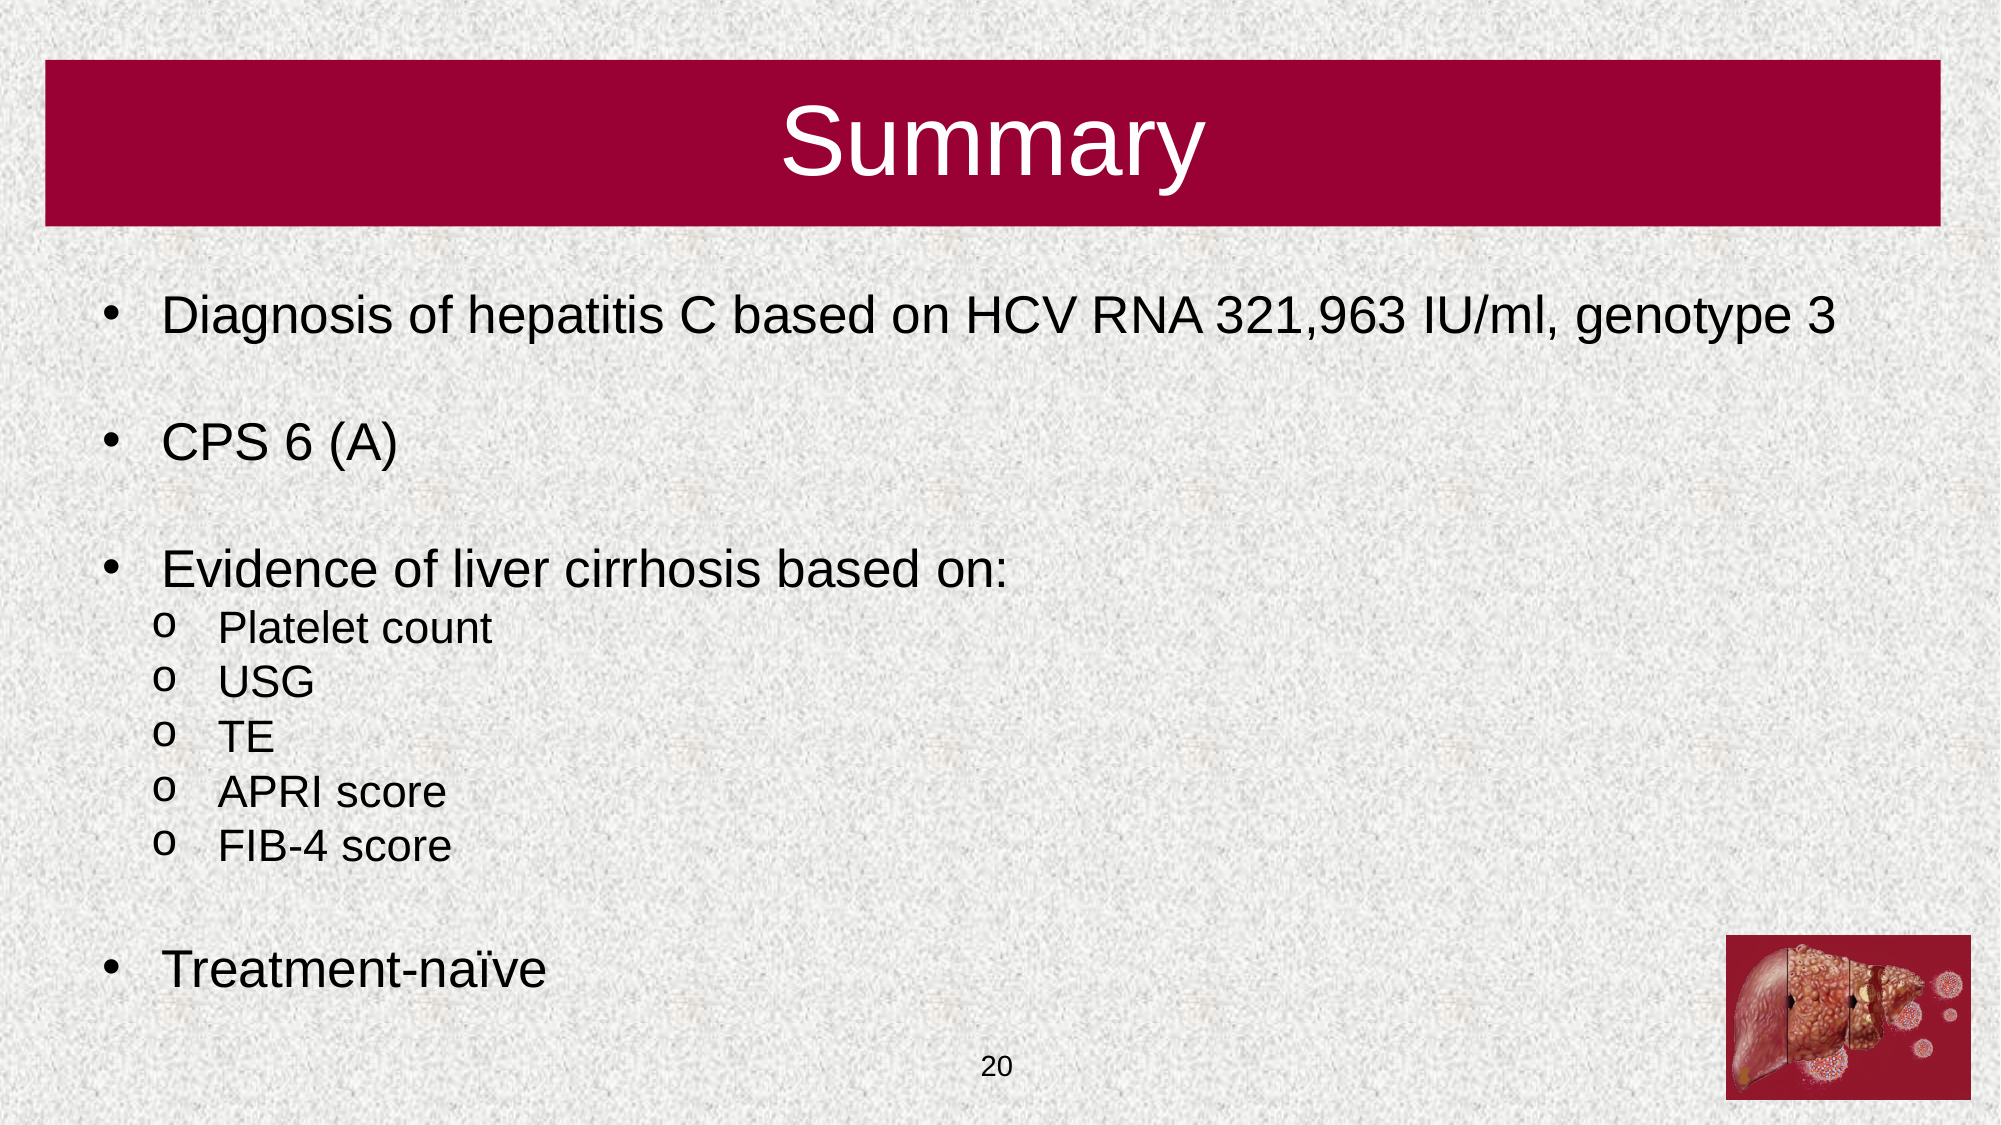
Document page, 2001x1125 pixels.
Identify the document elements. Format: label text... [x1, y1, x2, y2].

picture [0, 0, 2001, 1125]
slide_number 20 [771, 1035, 1222, 1096]
title Summary [45, 59, 1941, 227]
list Diagnosis of hepatitis C based on HCV RNA 321,963 IU/ml, genotype 3 CPS 6 (A) Evidence of liver cirrhosis based on: Platelet count USG TE APRI score FIB-4 score Treatment-naïve [87, 272, 1890, 1007]
